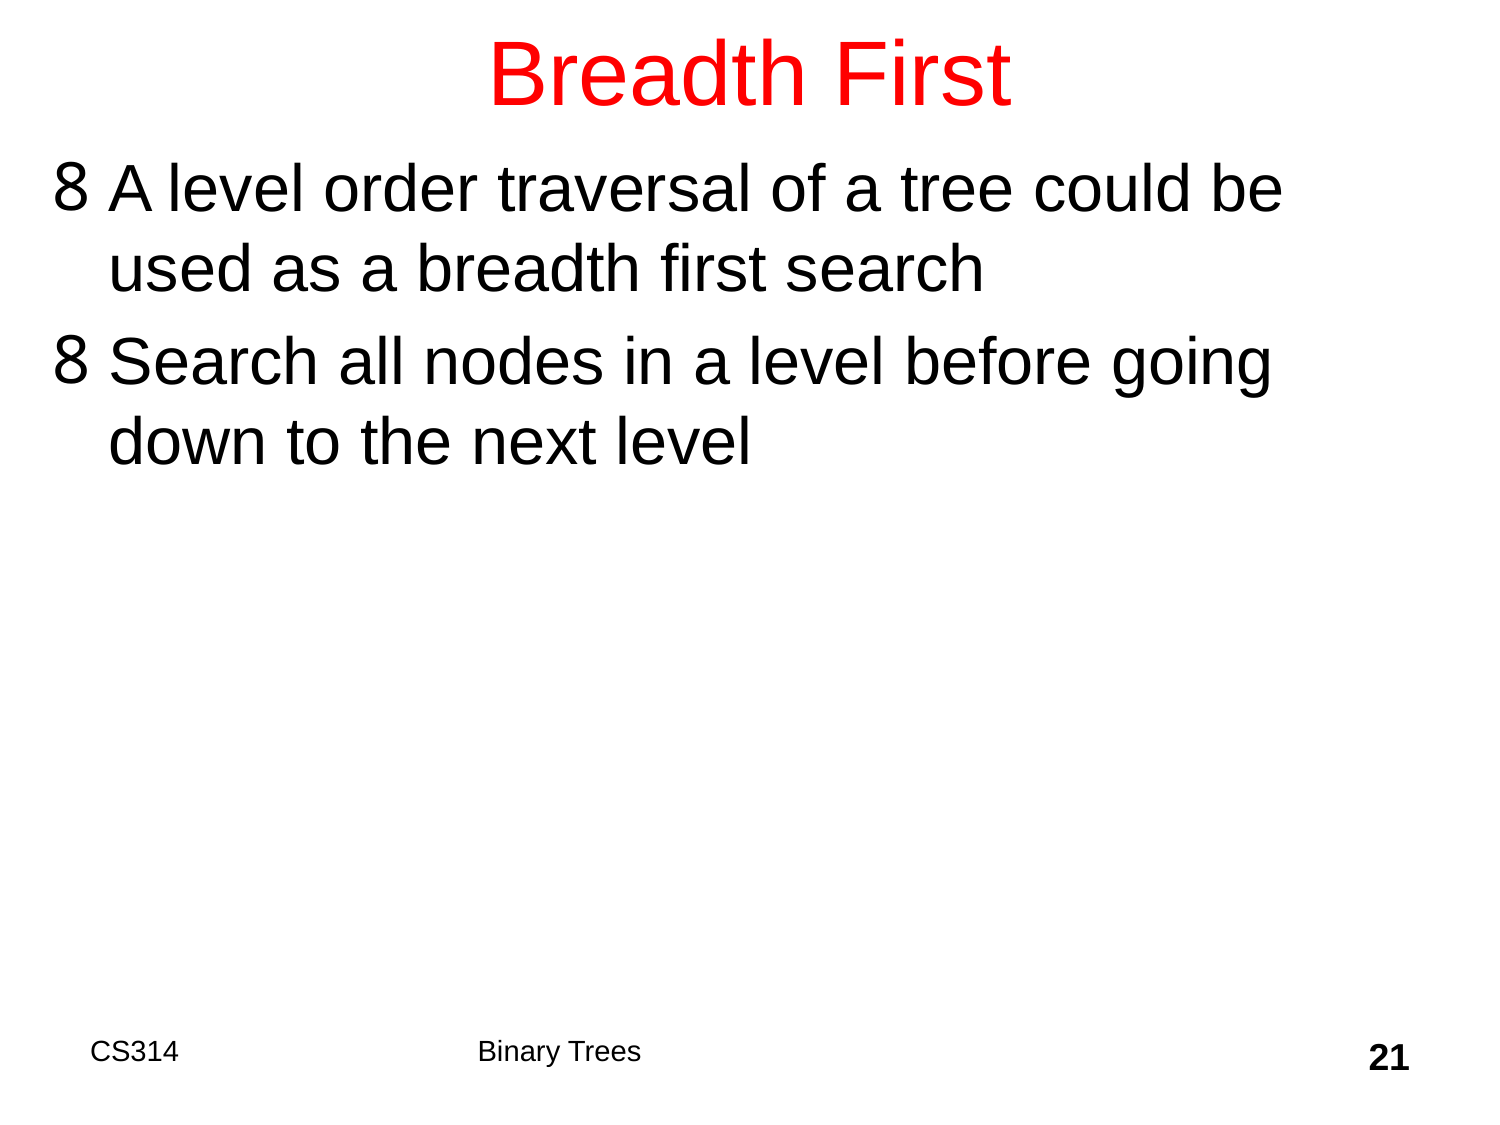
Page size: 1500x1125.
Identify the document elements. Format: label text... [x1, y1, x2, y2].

title Breadth First [112, 0, 1388, 137]
footer Binary Trees [462, 1024, 1038, 1101]
list A level order traversal of a tree could be used as a breadth first search Search all nodes in a level before going down to the next level [37, 137, 1463, 1038]
slide_number 21 [1112, 1024, 1426, 1101]
slide_number CS314 [74, 1024, 451, 1101]
